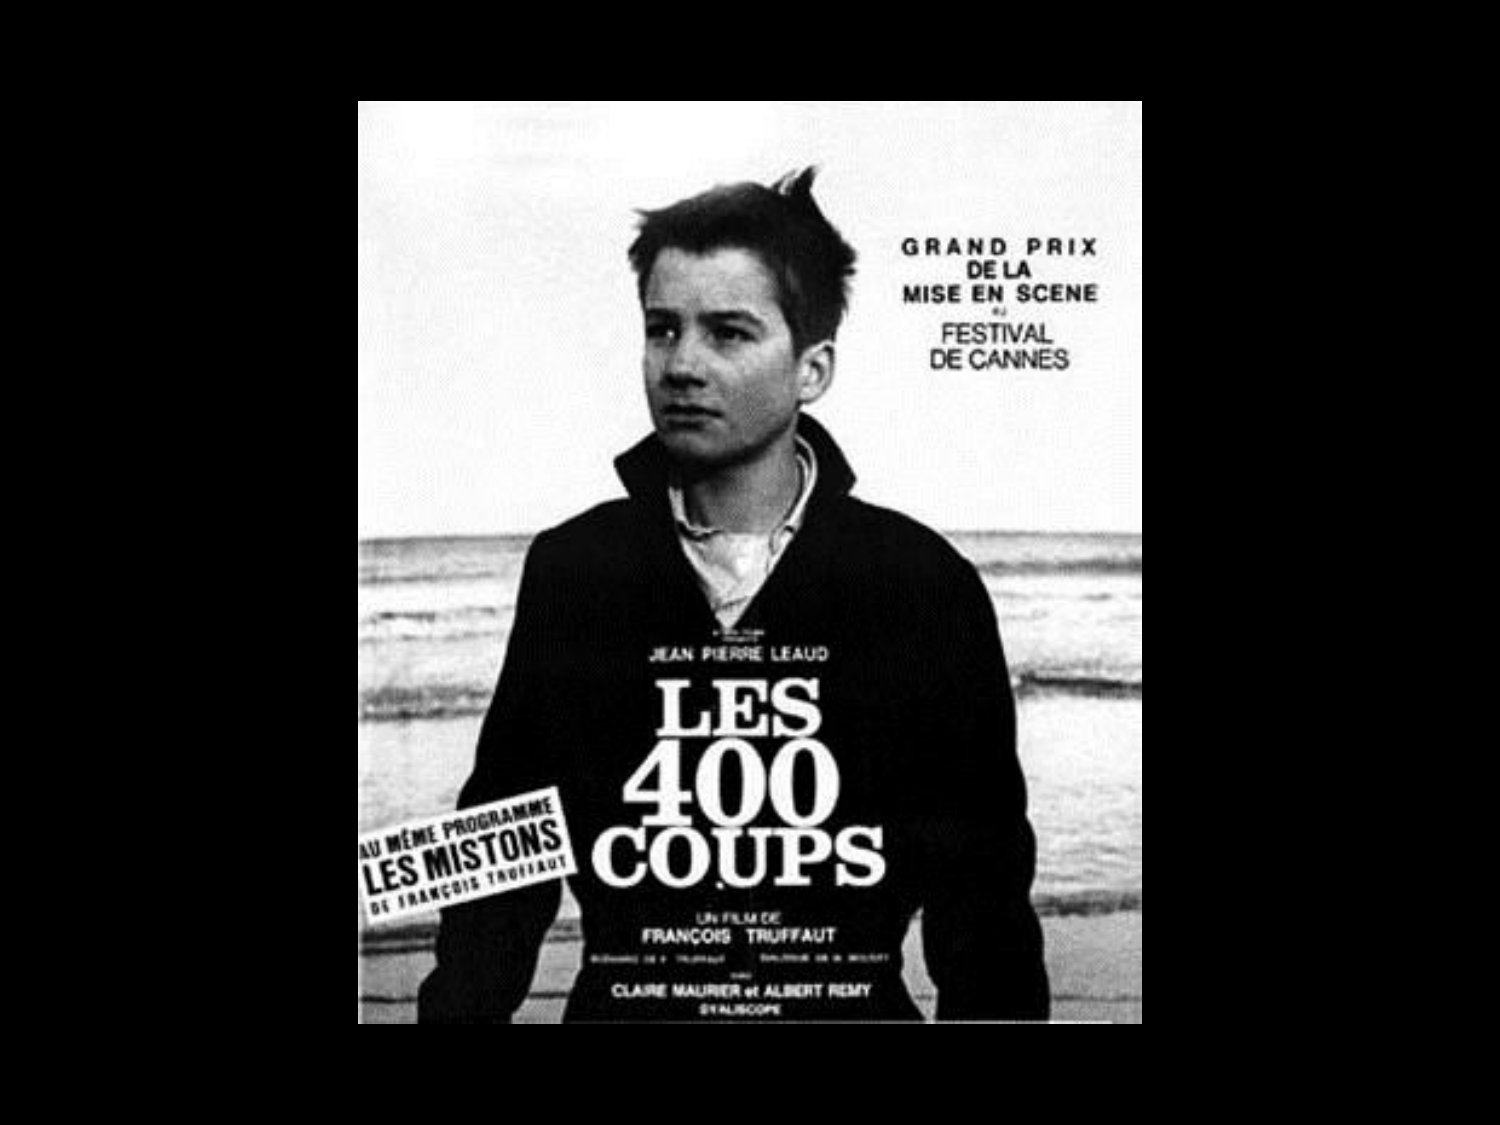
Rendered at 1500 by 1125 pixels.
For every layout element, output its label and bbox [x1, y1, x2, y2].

picture [358, 101, 1142, 1024]
